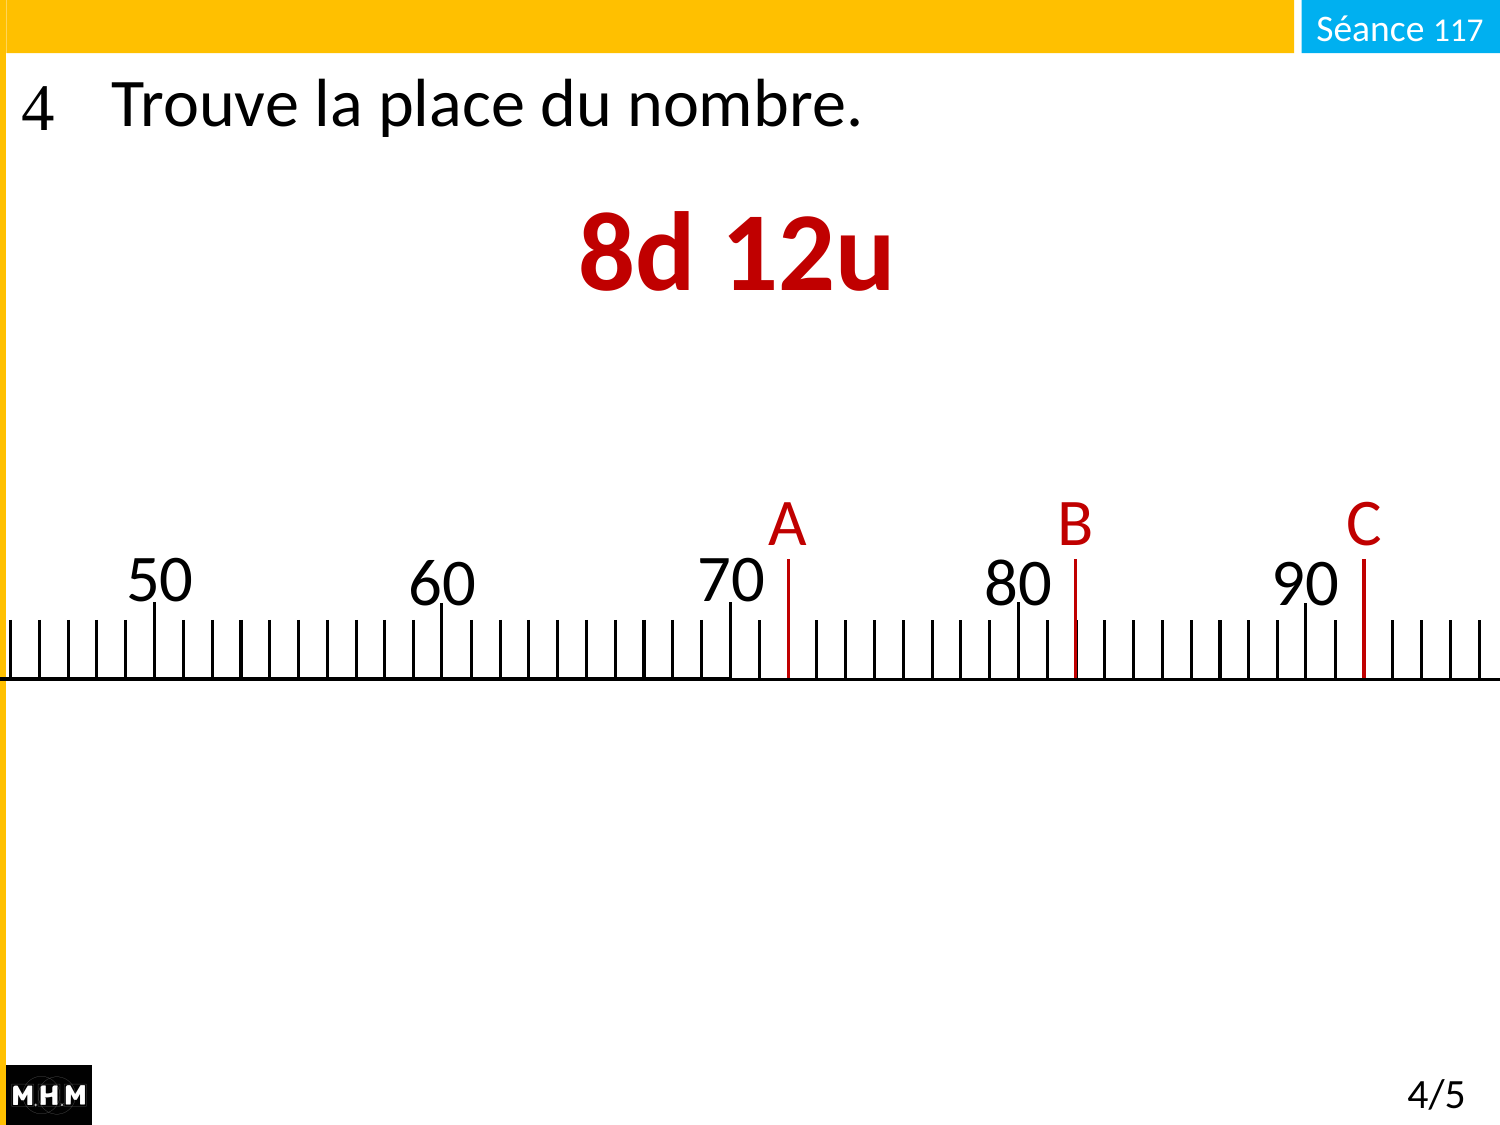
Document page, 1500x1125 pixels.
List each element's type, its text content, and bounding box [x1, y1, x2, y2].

picture [6, 1065, 92, 1125]
text_box 90 [1271, 538, 1324, 602]
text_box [1036, 479, 1116, 679]
text_box 70 [697, 534, 748, 602]
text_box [0, 602, 1500, 680]
title Trouve la place du nombre. [96, 60, 1391, 150]
text_box 8d 12u [273, 170, 1202, 321]
text_box 60 [402, 538, 482, 602]
text_box 80 [978, 538, 1036, 602]
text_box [1324, 479, 1404, 679]
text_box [748, 479, 828, 679]
text_box 50 [126, 534, 206, 602]
list 4/5 [1373, 1064, 1500, 1125]
